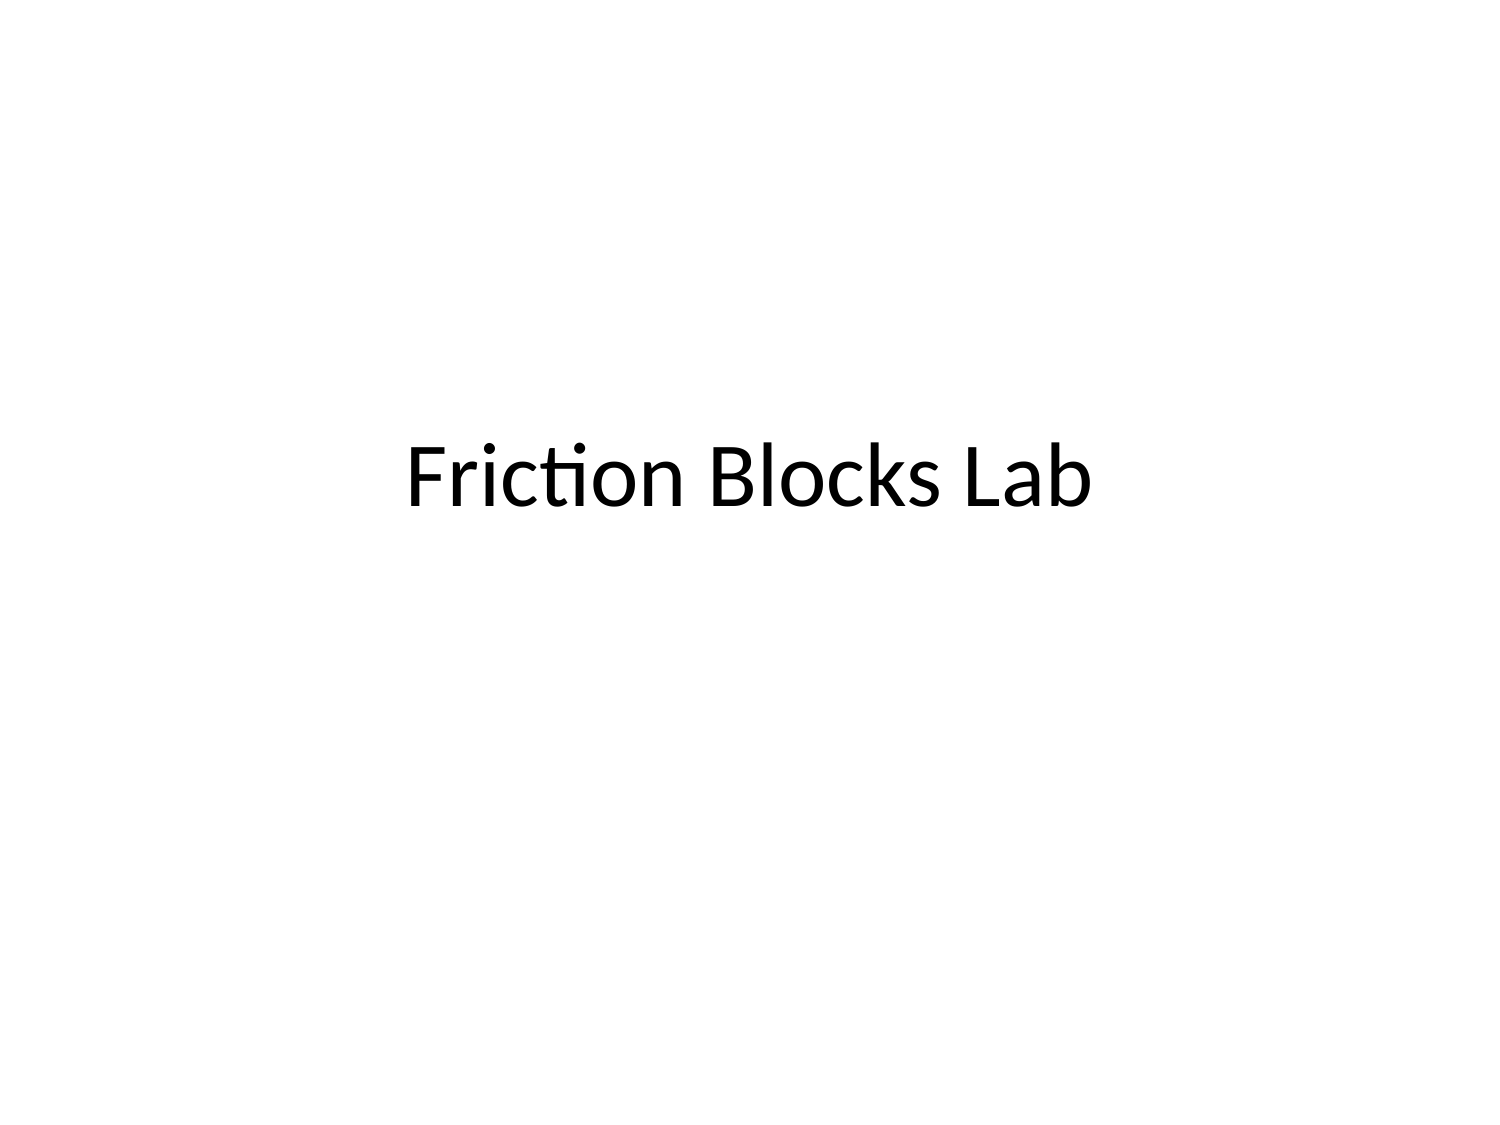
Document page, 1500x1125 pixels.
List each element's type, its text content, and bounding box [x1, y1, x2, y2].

title Friction Blocks Lab [112, 349, 1388, 591]
